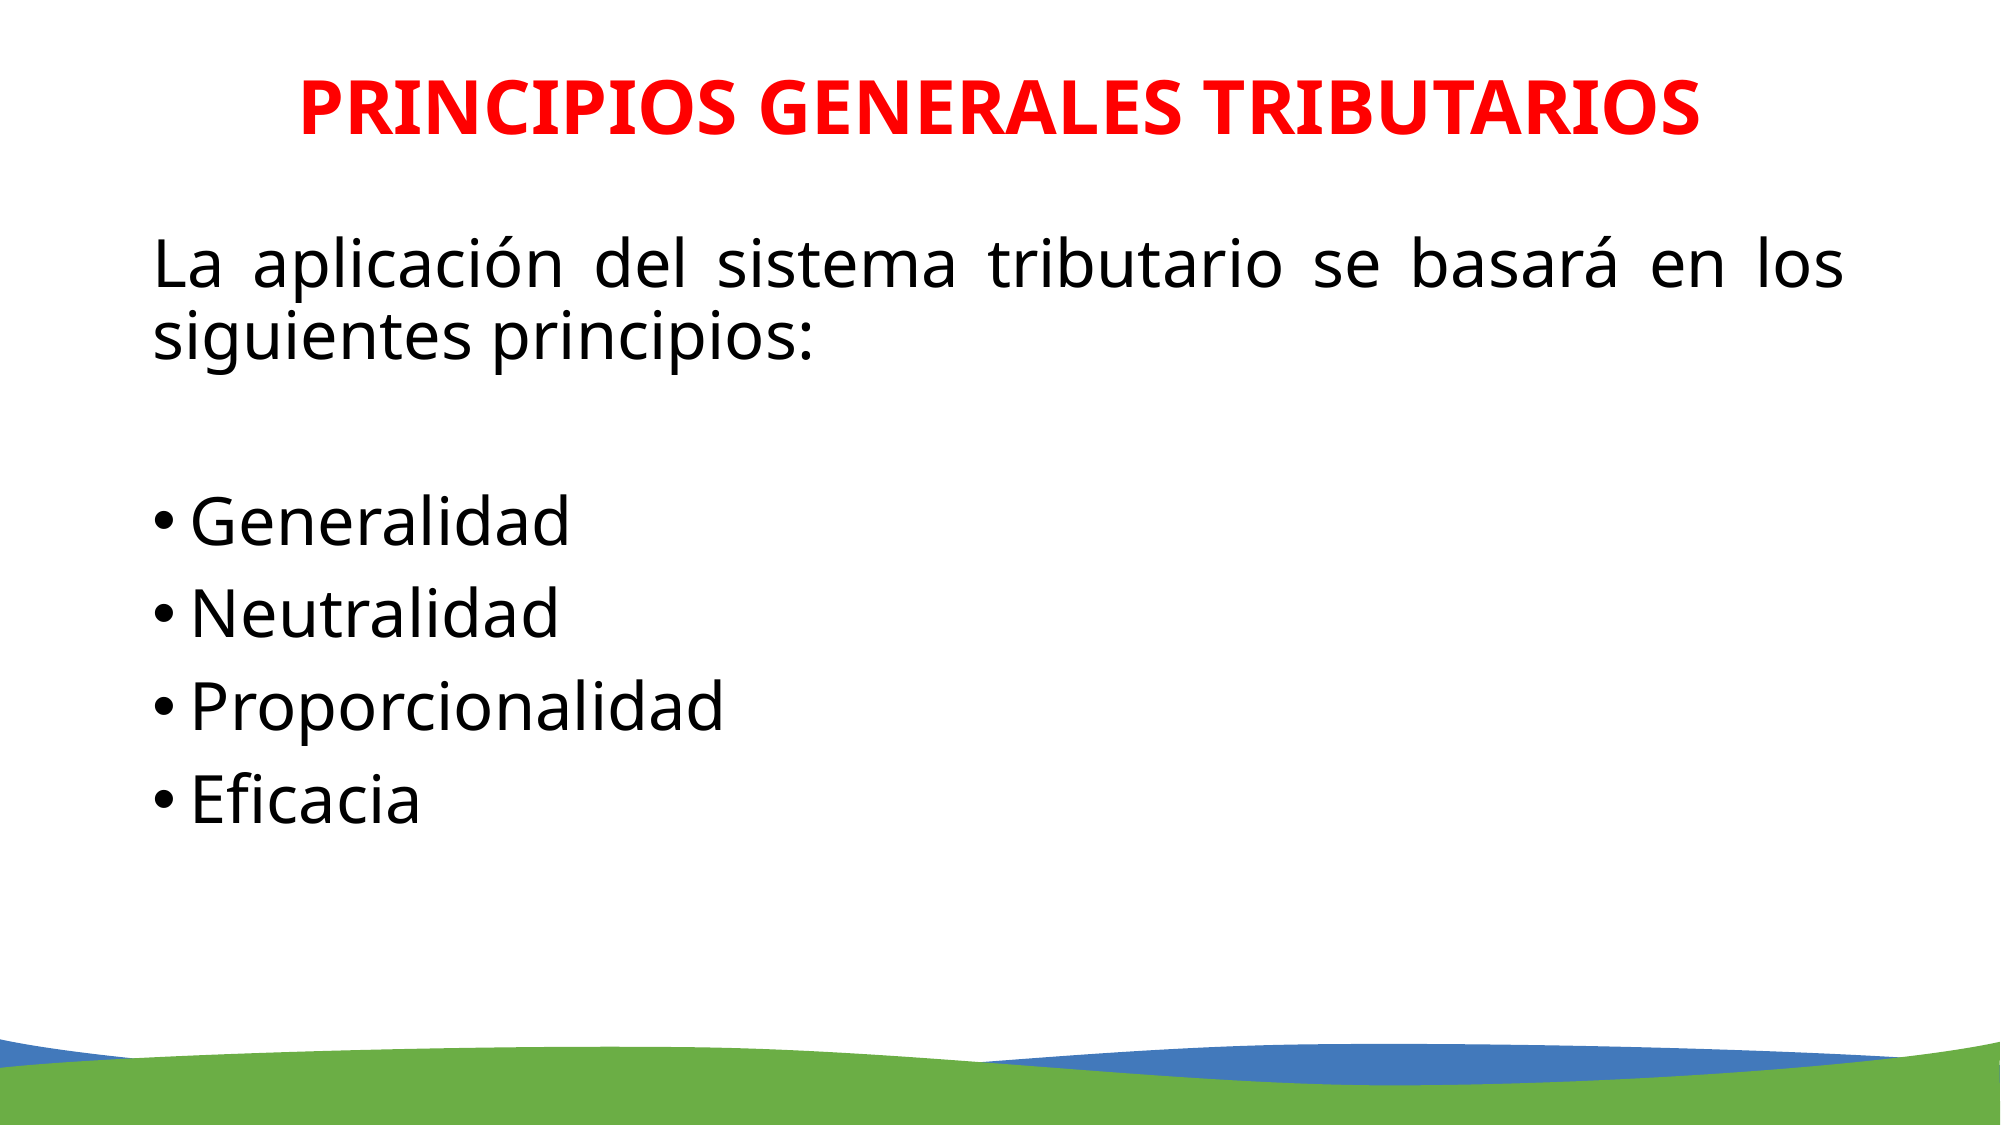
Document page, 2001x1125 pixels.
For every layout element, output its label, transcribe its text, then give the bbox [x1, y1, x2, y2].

title PRINCIPIOS GENERALES TRIBUTARIOS [137, 59, 1863, 160]
list La aplicación del sistema tributario se basará en los siguientes principios: Generalidad Neutralidad Proporcionalidad Eficacia [137, 222, 1863, 937]
